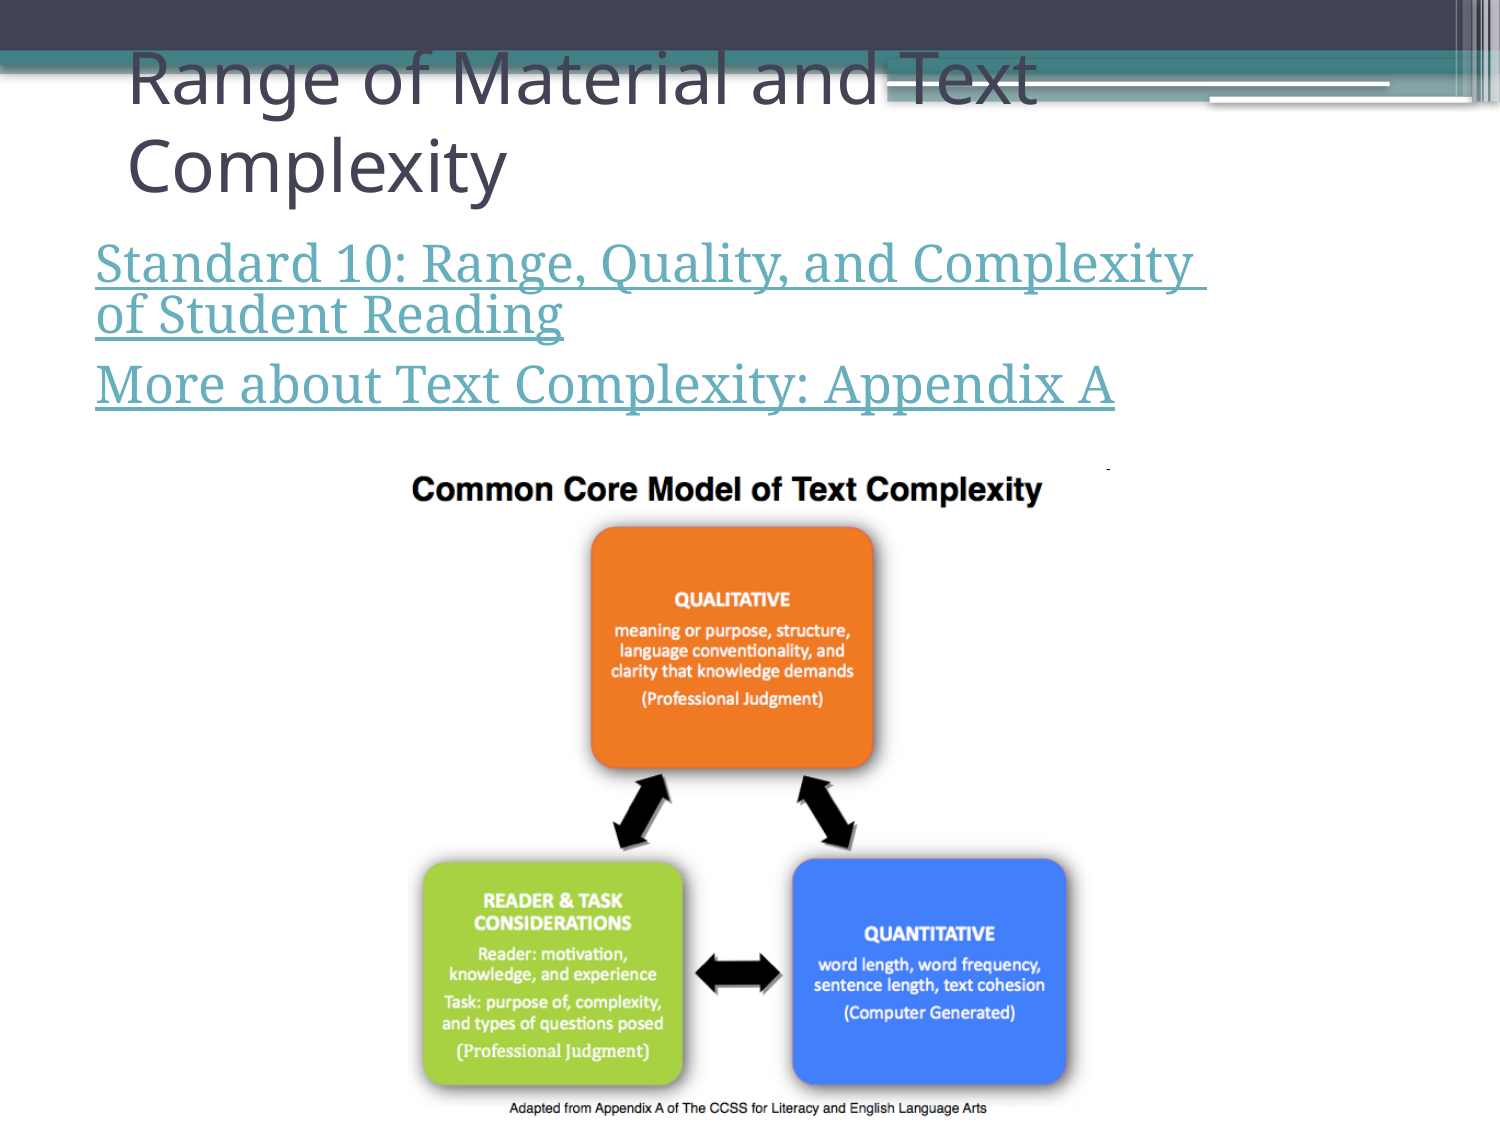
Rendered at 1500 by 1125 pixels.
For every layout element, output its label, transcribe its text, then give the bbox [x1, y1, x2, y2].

list Standard 10: Range, Quality, and Complexity of Student Reading More about Text Complexity: Appendix A [63, 224, 1234, 518]
picture [389, 469, 1111, 1125]
title Range of Material and Text Complexity [112, 25, 1240, 214]
